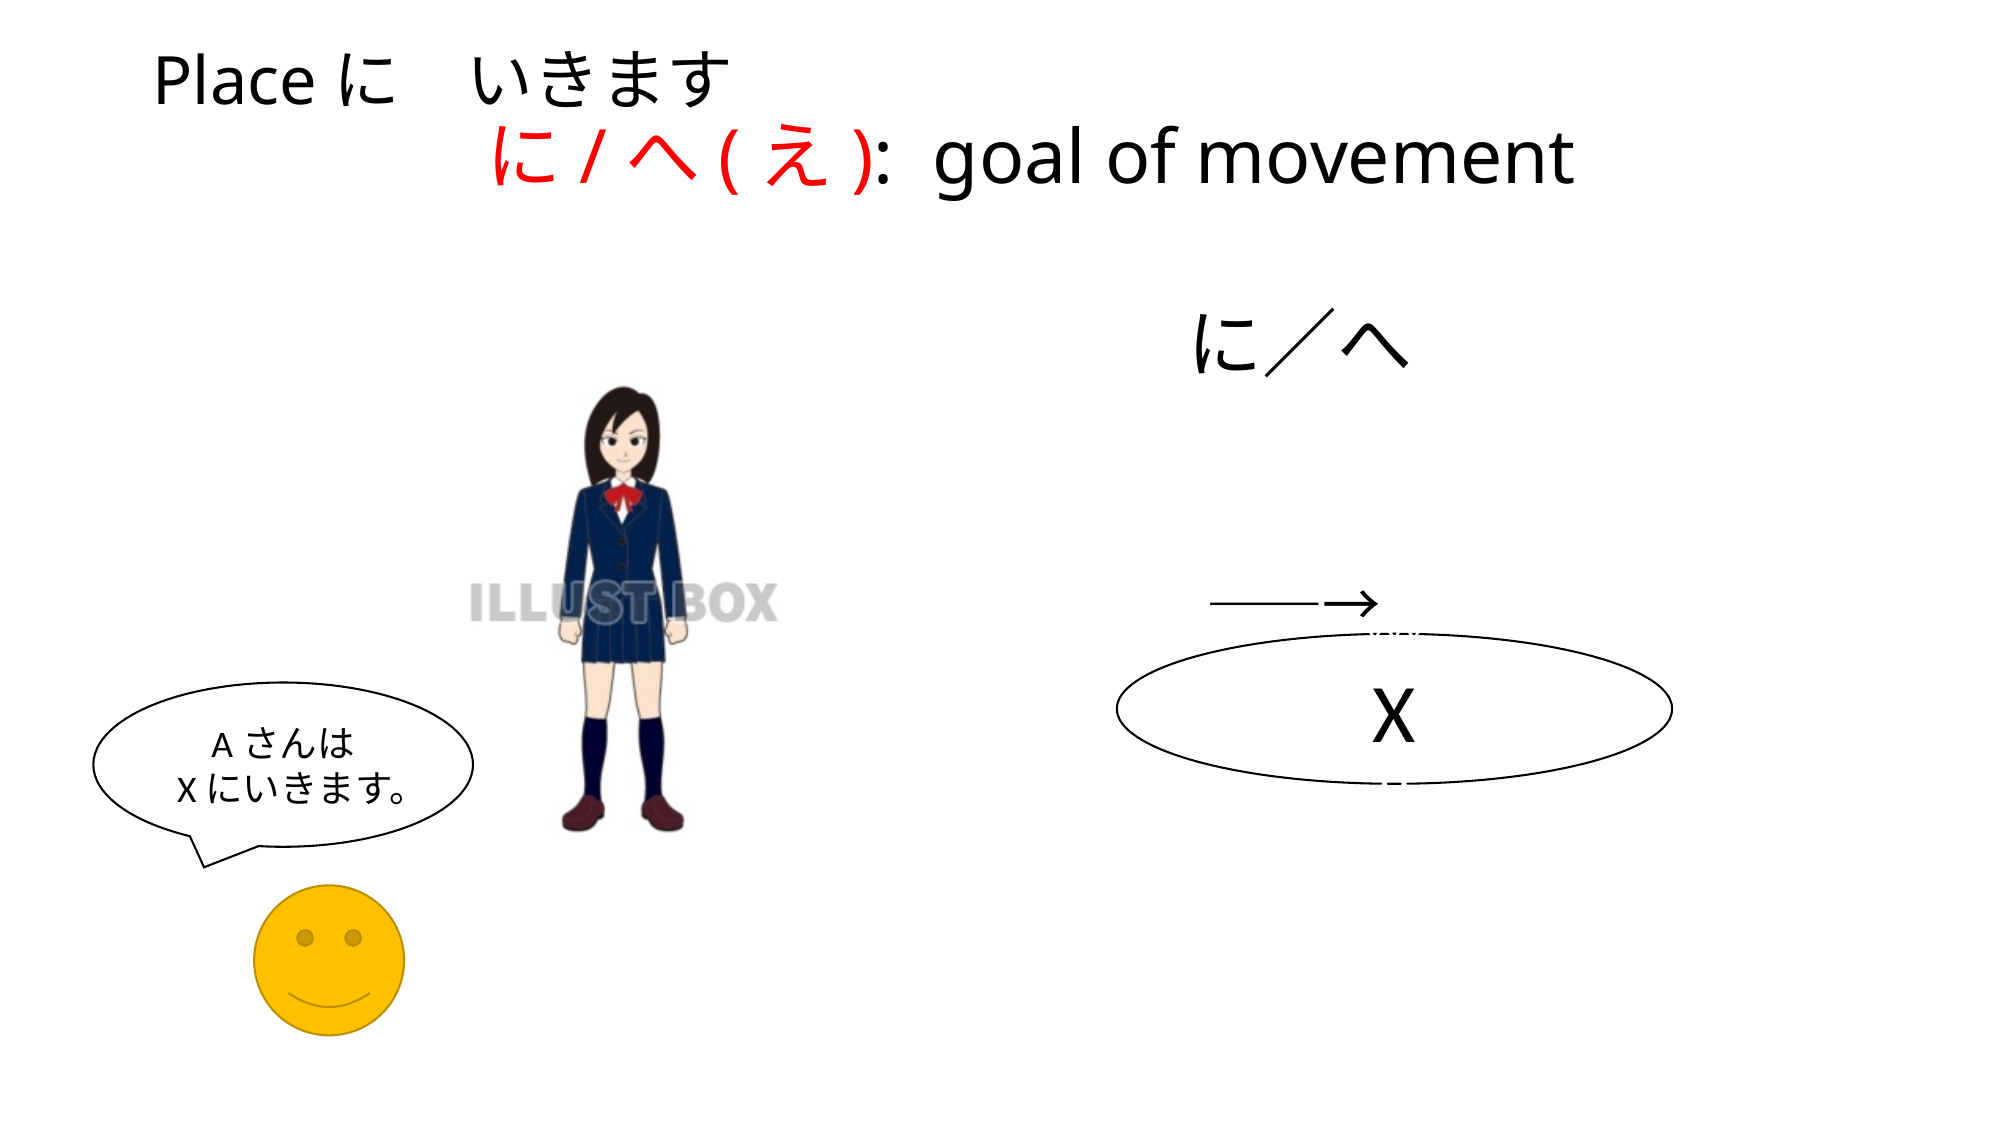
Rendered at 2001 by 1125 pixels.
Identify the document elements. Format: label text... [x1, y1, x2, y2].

title Placeに いきます に/へ(え): goal of movement [137, 59, 1863, 278]
text_box XXX X XX [1115, 632, 1674, 785]
picture [420, 366, 823, 836]
text_box [253, 884, 406, 1037]
list に／へ ――→ [84, 299, 1810, 1014]
text_box Aさんは Xにいきます。 [92, 681, 420, 869]
